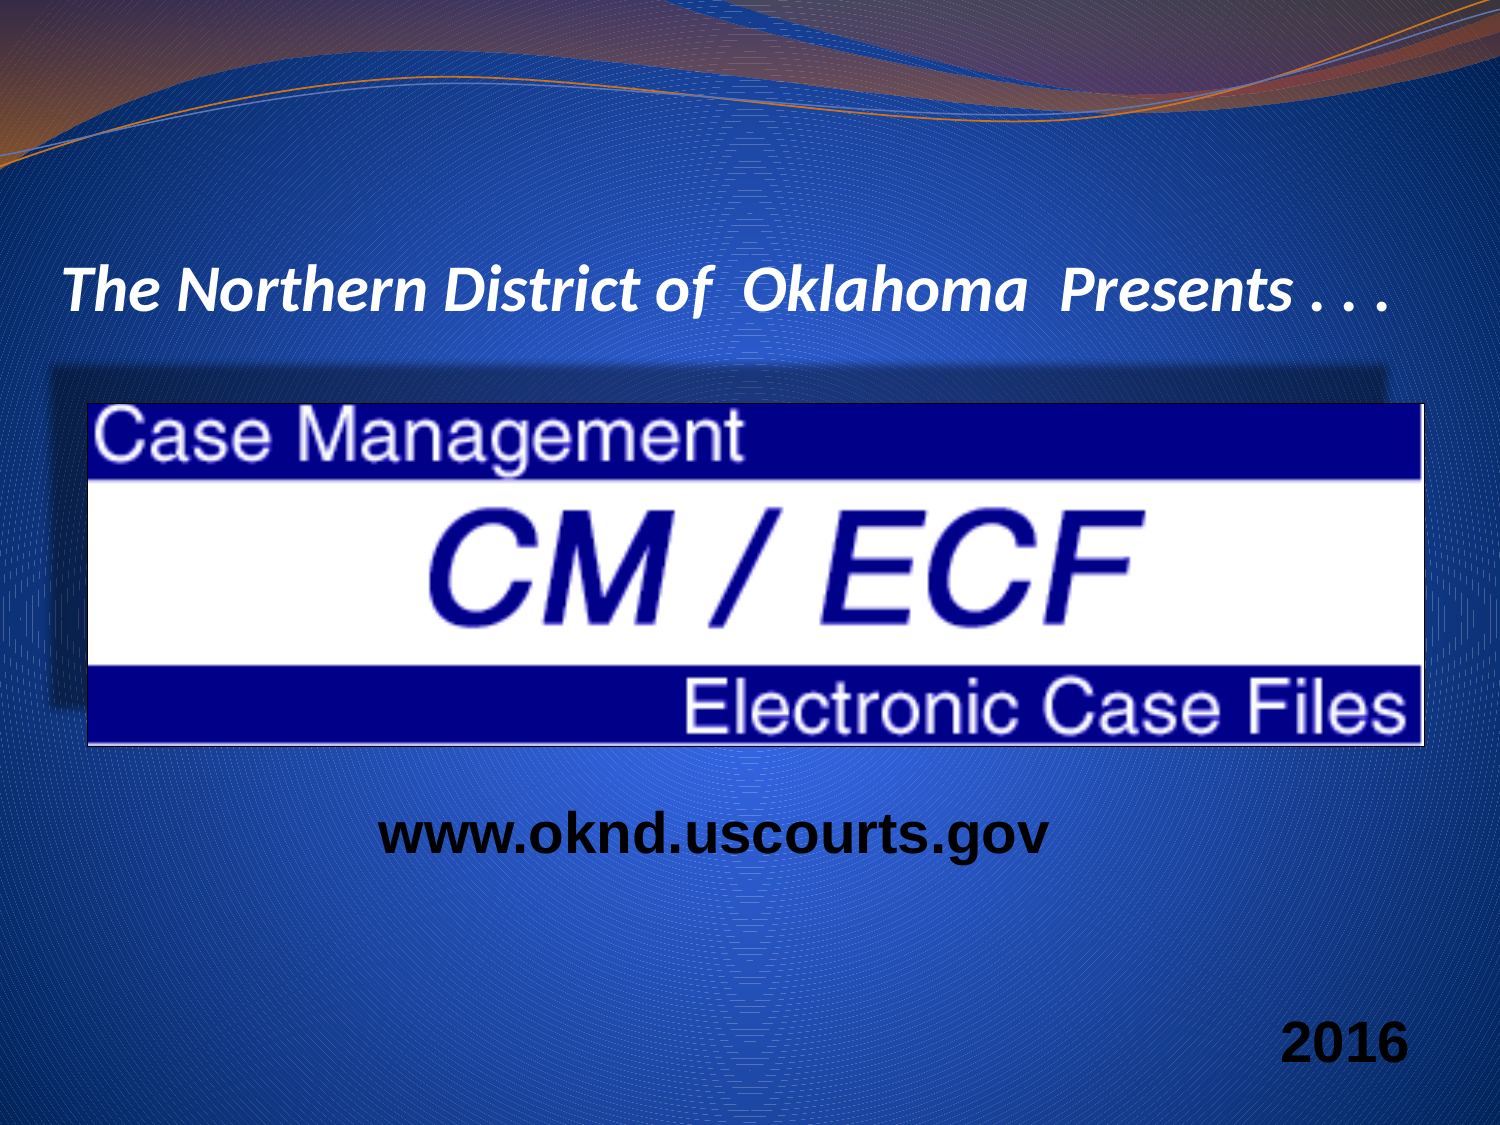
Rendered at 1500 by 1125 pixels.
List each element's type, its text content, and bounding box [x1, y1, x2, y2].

picture [87, 402, 1425, 747]
text_box The Northern District of Oklahoma Presents . . . [45, 237, 1471, 333]
text_box 2016 [1037, 997, 1425, 1082]
text_box www.oknd.uscourts.gov [364, 787, 1152, 873]
